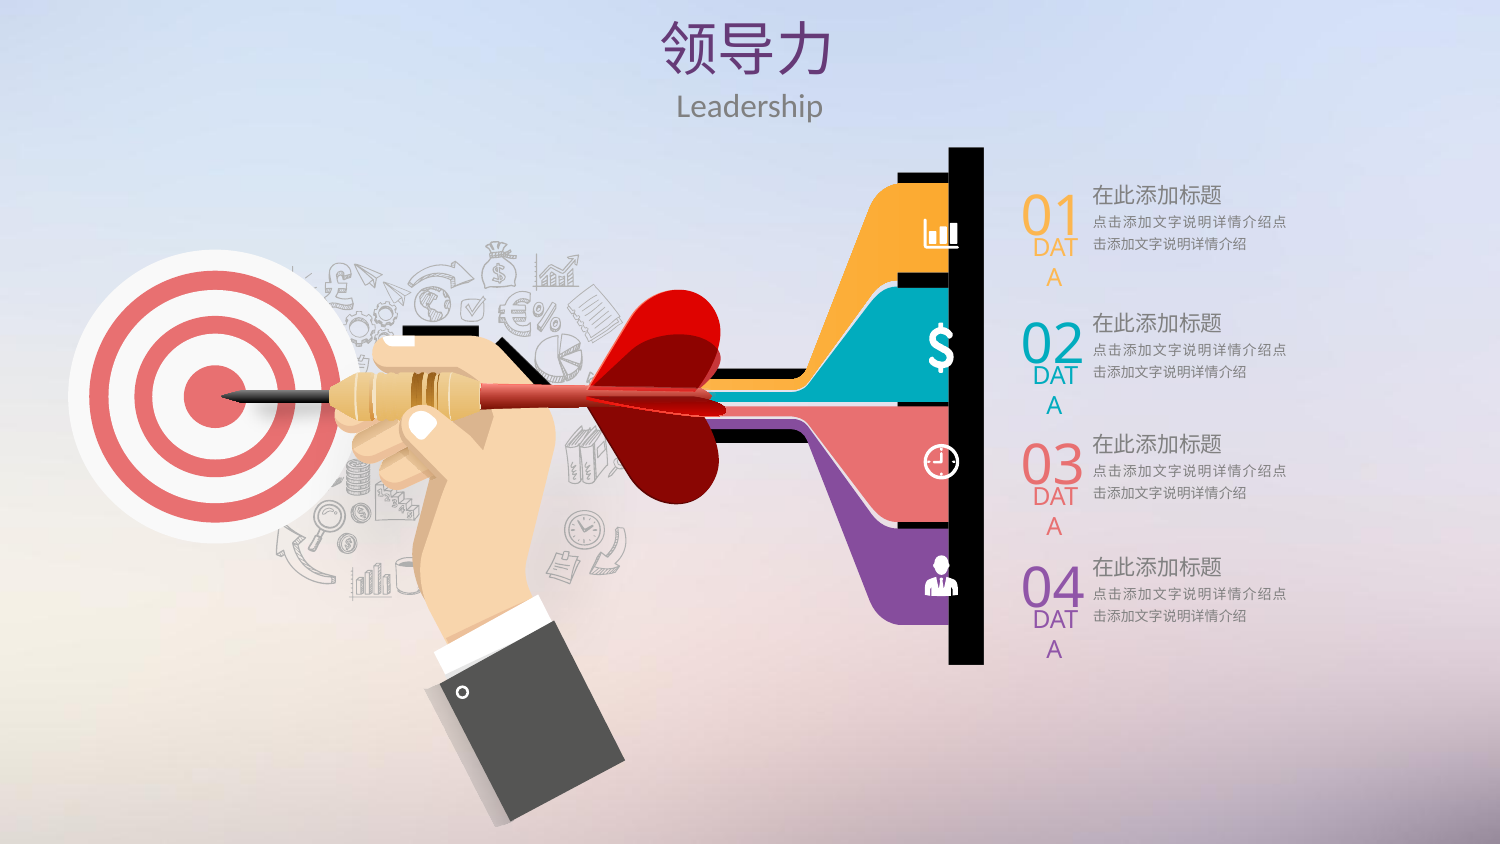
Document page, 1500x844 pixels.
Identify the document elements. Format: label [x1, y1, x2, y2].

text_box [221, 147, 984, 834]
text_box [560, 4, 940, 133]
picture [0, 0, 1500, 844]
text_box [924, 555, 958, 597]
text_box [68, 249, 221, 544]
text_box [991, 421, 1302, 519]
text_box [991, 172, 1302, 270]
text_box [923, 218, 960, 249]
text_box [991, 543, 1302, 642]
text_box [923, 443, 960, 480]
text_box [991, 300, 1302, 398]
